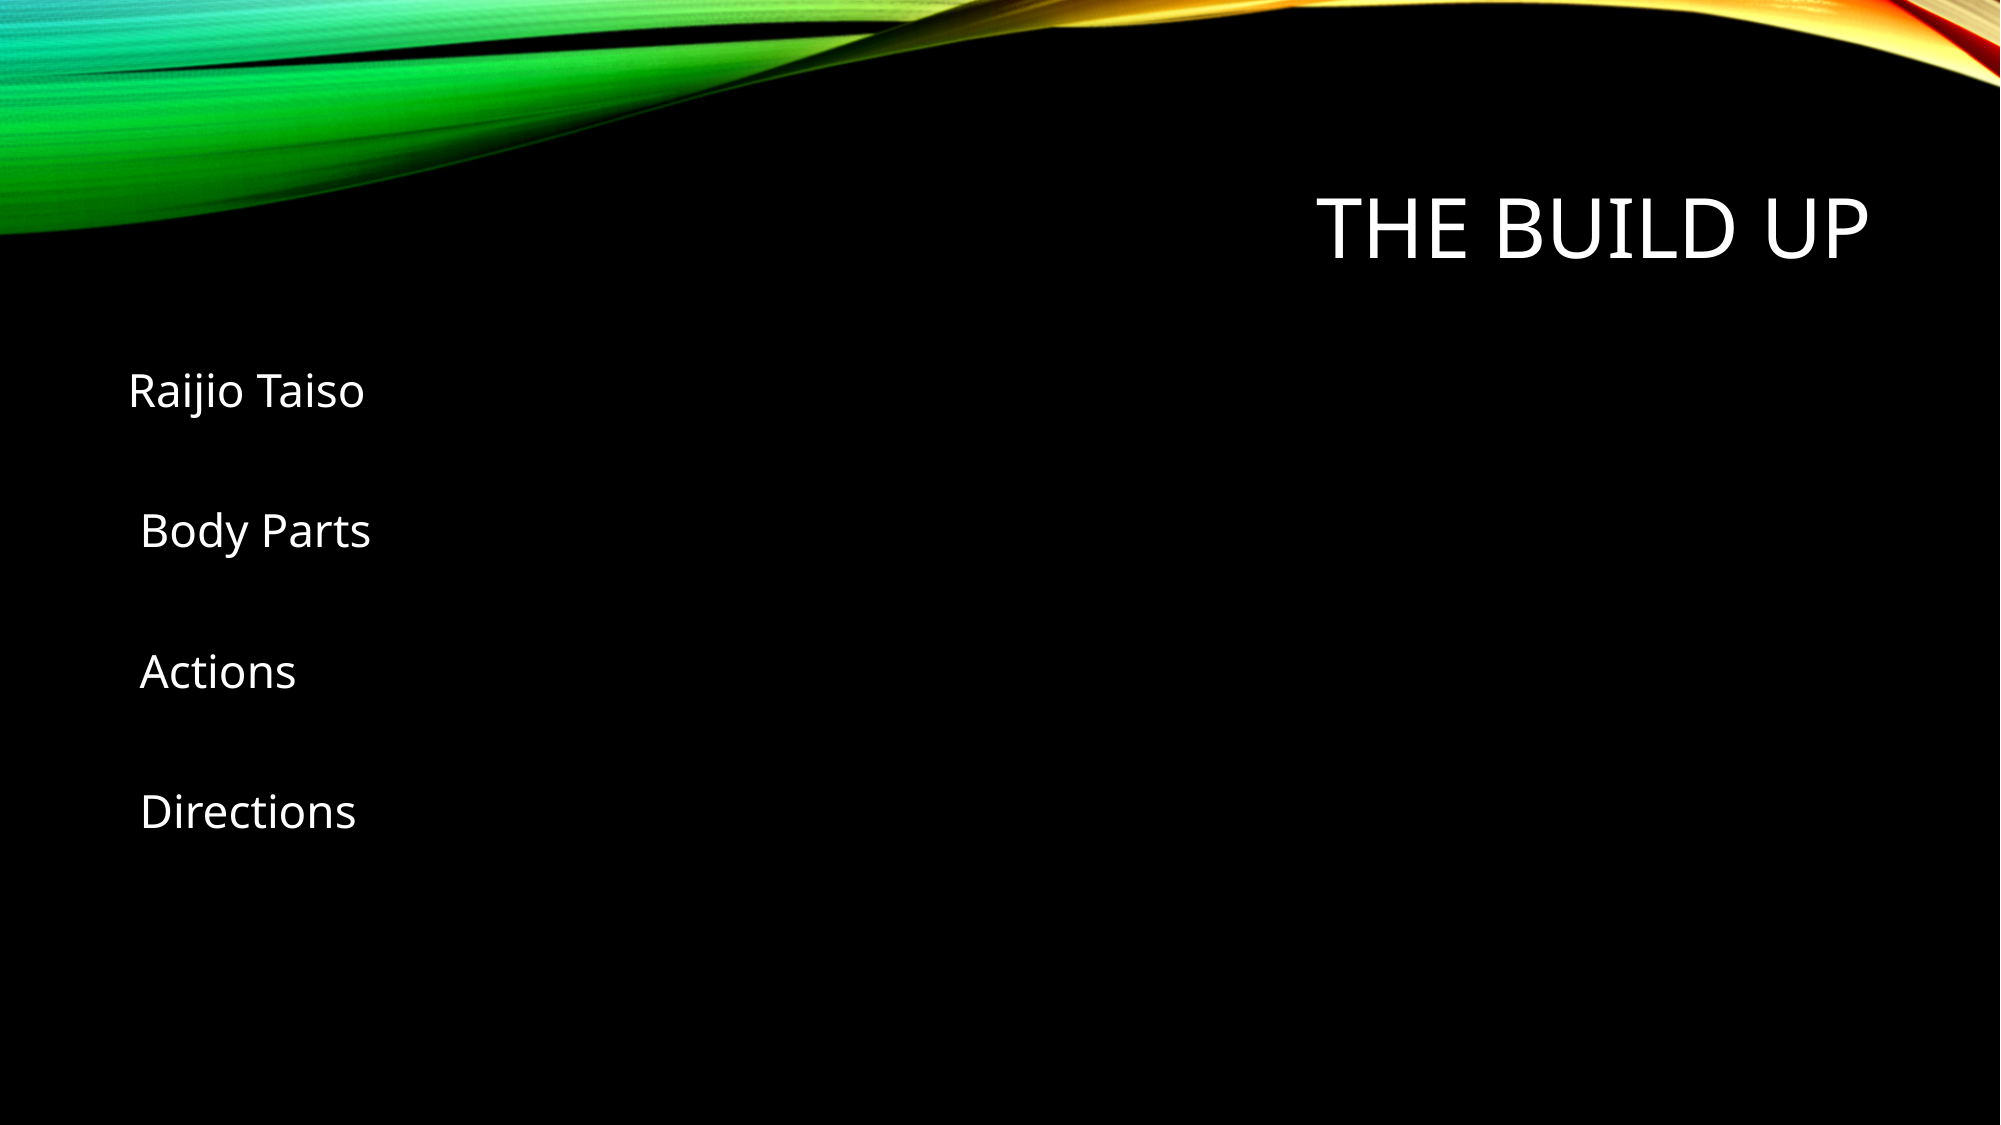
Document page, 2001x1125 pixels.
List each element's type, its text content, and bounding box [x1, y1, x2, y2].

title The build up [474, 125, 1888, 338]
picture [0, 0, 2000, 237]
list Raijio Taiso Body Parts Actions Directions [112, 360, 1888, 1021]
